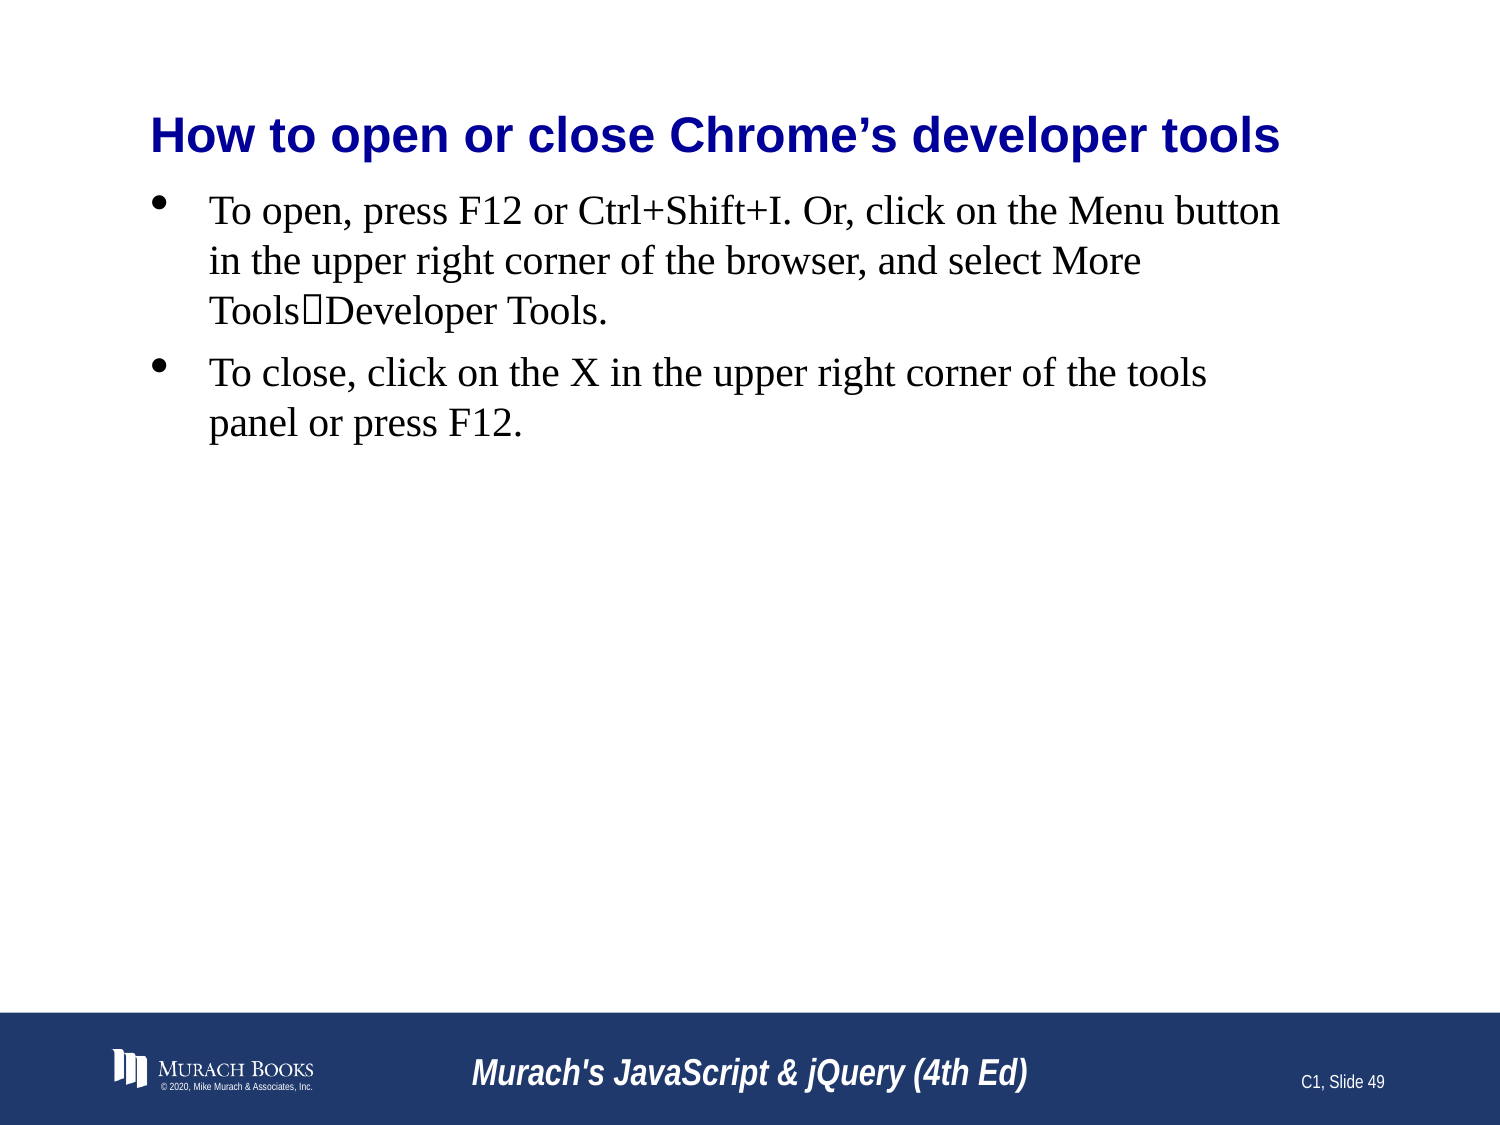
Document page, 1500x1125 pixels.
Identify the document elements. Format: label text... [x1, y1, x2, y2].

footer © 2020, Mike Murach & Associates, Inc. [12, 1025, 463, 1100]
slide_number Murach's JavaScript & jQuery (4th Ed) [463, 1025, 1050, 1100]
slide_number C1, Slide 49 [1087, 1025, 1400, 1100]
title How to open or close Chrome’s developer tools [150, 102, 1350, 164]
list To open, press F12 or Ctrl+Shift+I. Or, click on the Menu button in the upper right corner of the browser, and select More ToolsDeveloper Tools. To close, click on the X in the upper right corner of the tools panel or press F12. [137, 174, 1350, 975]
